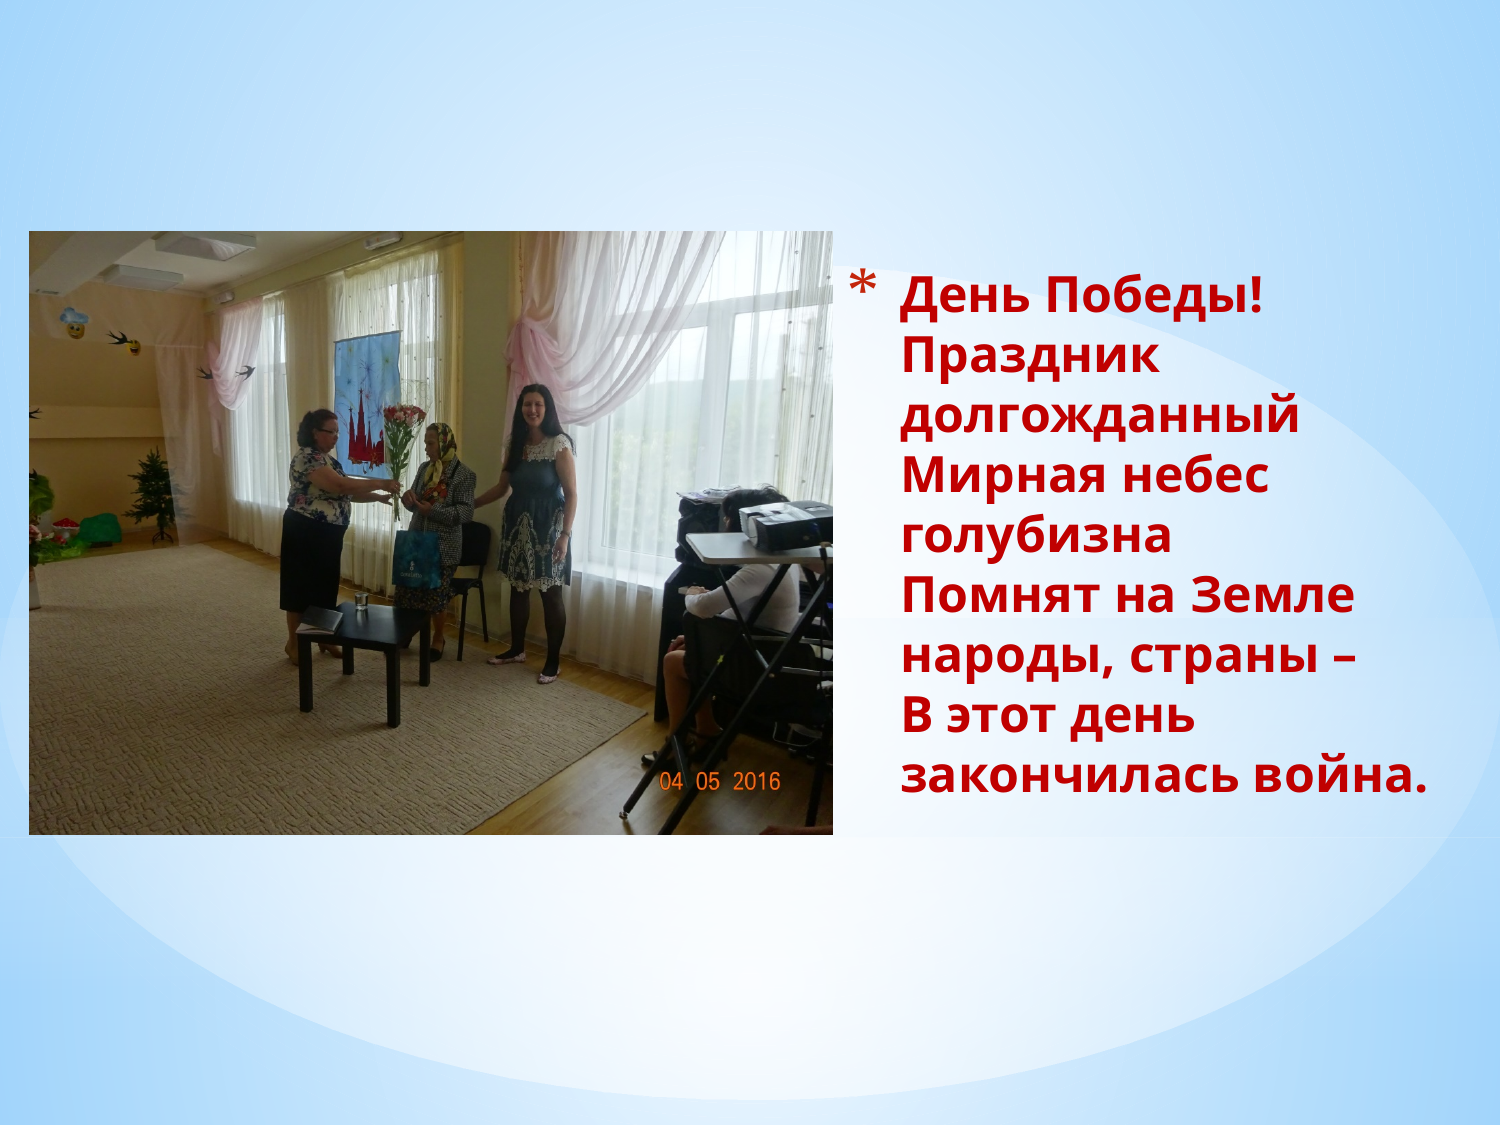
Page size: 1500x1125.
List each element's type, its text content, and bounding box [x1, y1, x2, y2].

title День Победы! Праздник долгожданный Мирная небес голубизна Помнят на Земле народы, страны – В этот день закончилась война. [837, 255, 1500, 835]
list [29, 231, 833, 835]
